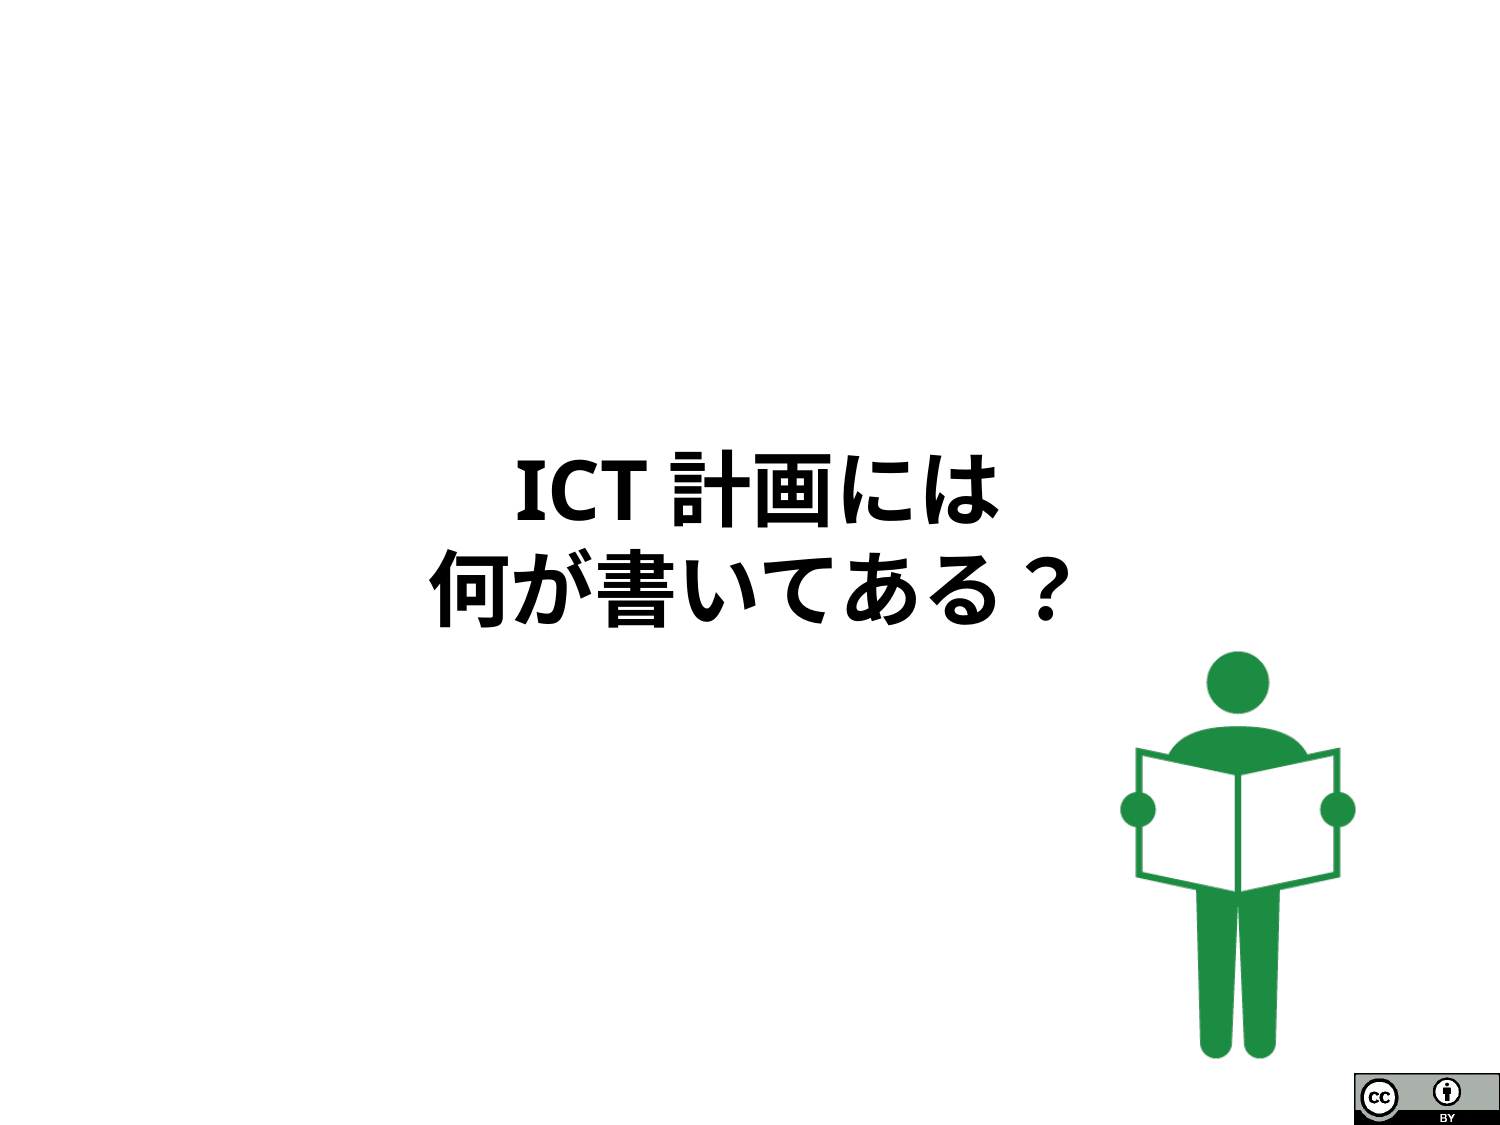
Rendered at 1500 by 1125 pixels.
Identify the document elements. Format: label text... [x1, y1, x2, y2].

text_box ICT計画には 何が書いてある？ [72, 429, 1444, 645]
picture [976, 593, 1500, 1125]
